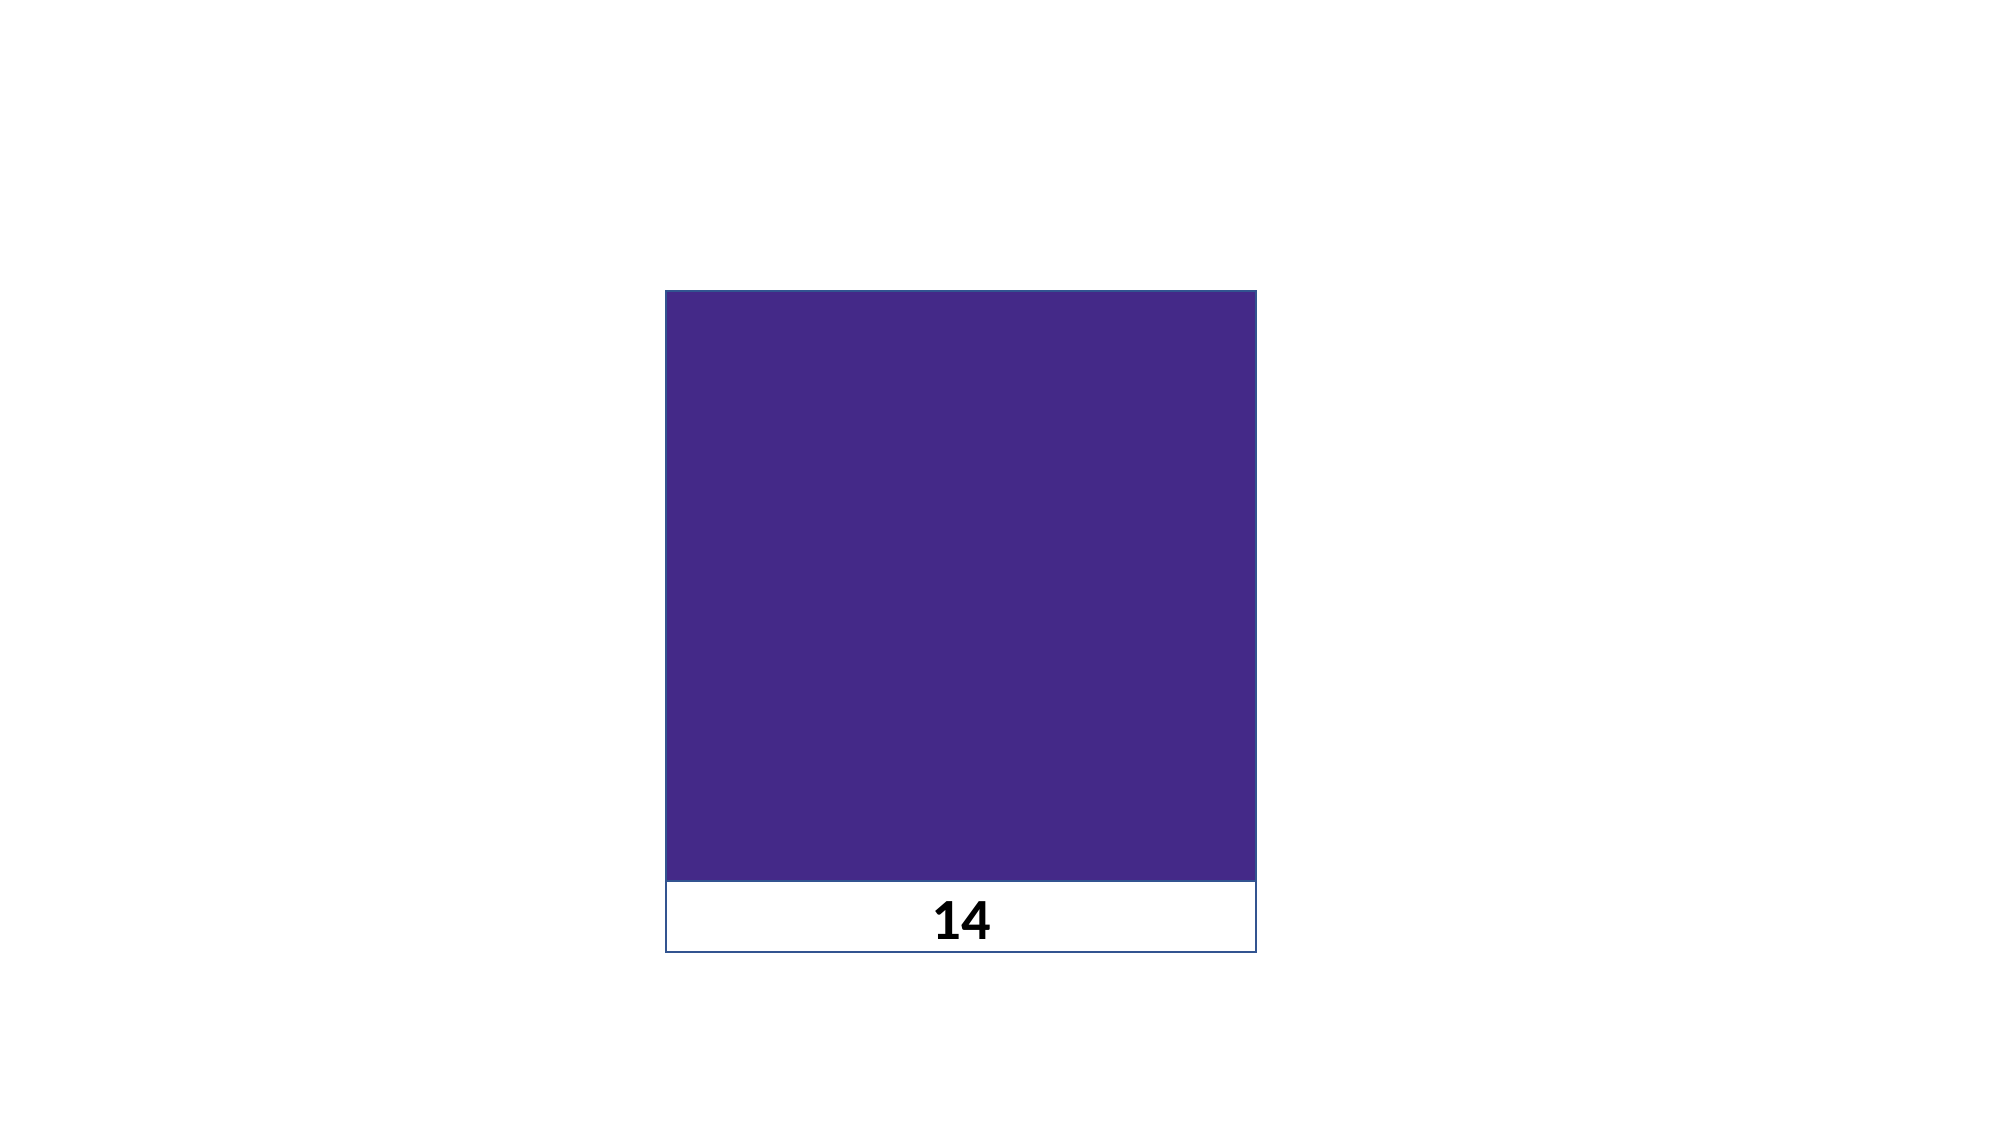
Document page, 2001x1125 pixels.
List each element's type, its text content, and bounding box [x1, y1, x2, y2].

text_box 14 [665, 880, 1257, 953]
text_box [665, 290, 1257, 880]
